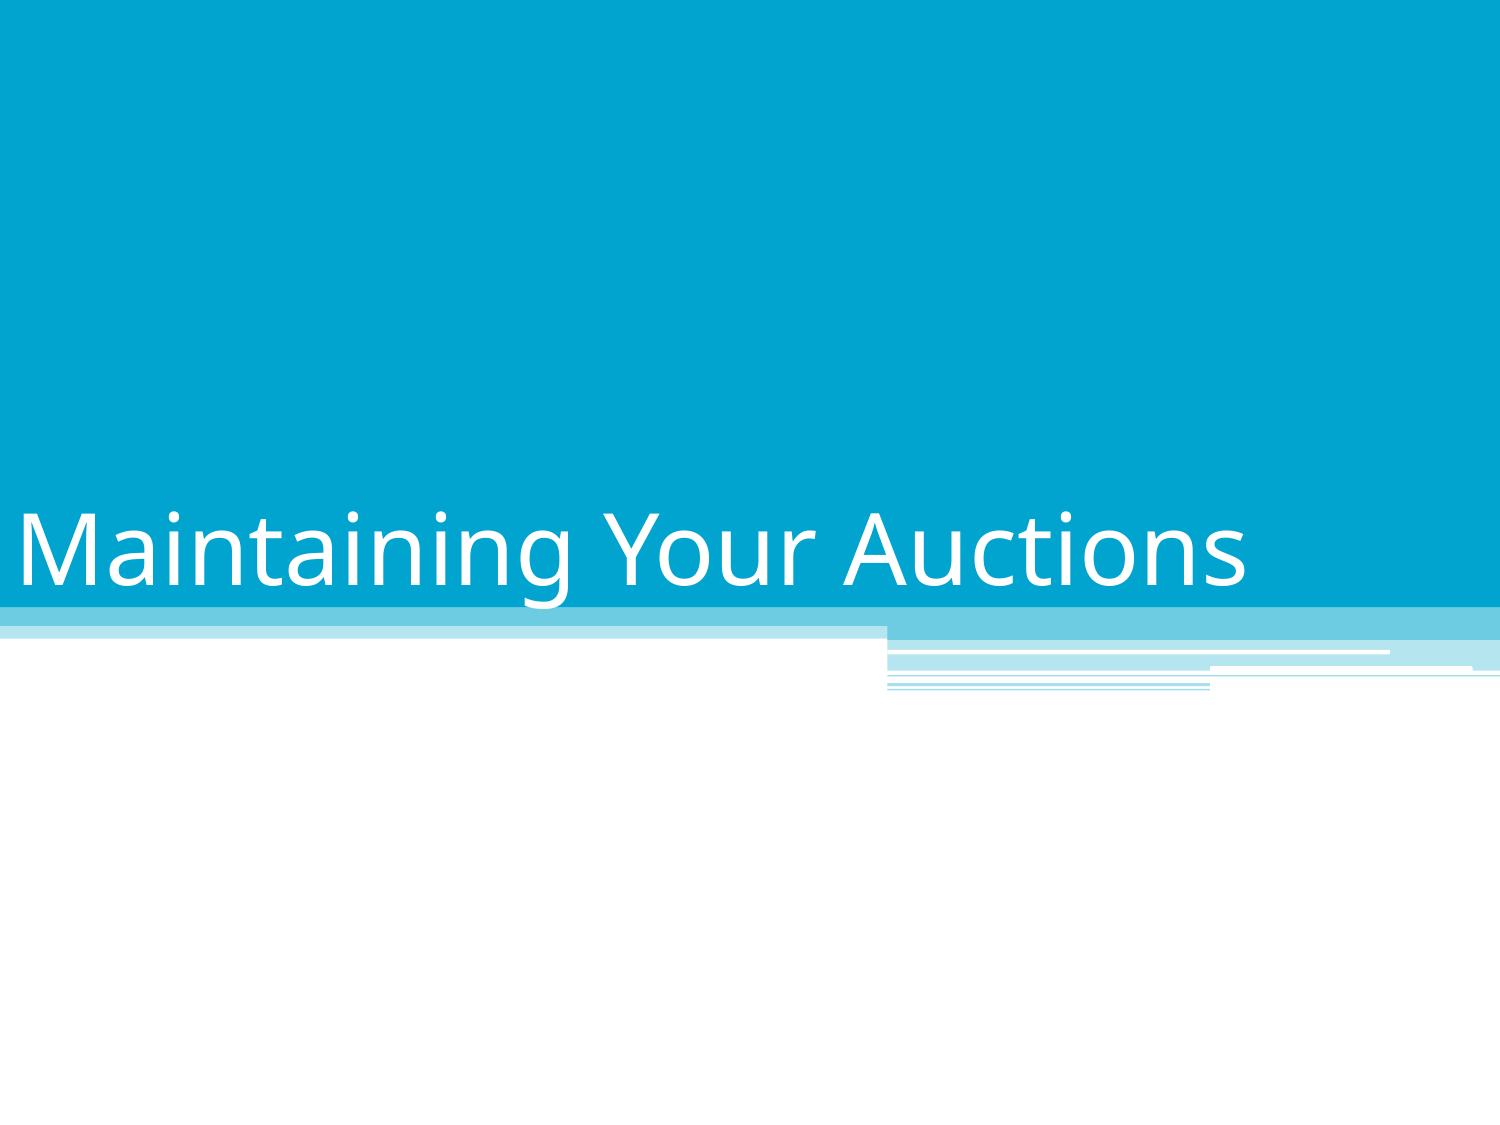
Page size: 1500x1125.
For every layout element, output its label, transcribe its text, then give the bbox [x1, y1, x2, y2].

title Maintaining Your Auctions [0, 500, 1500, 613]
